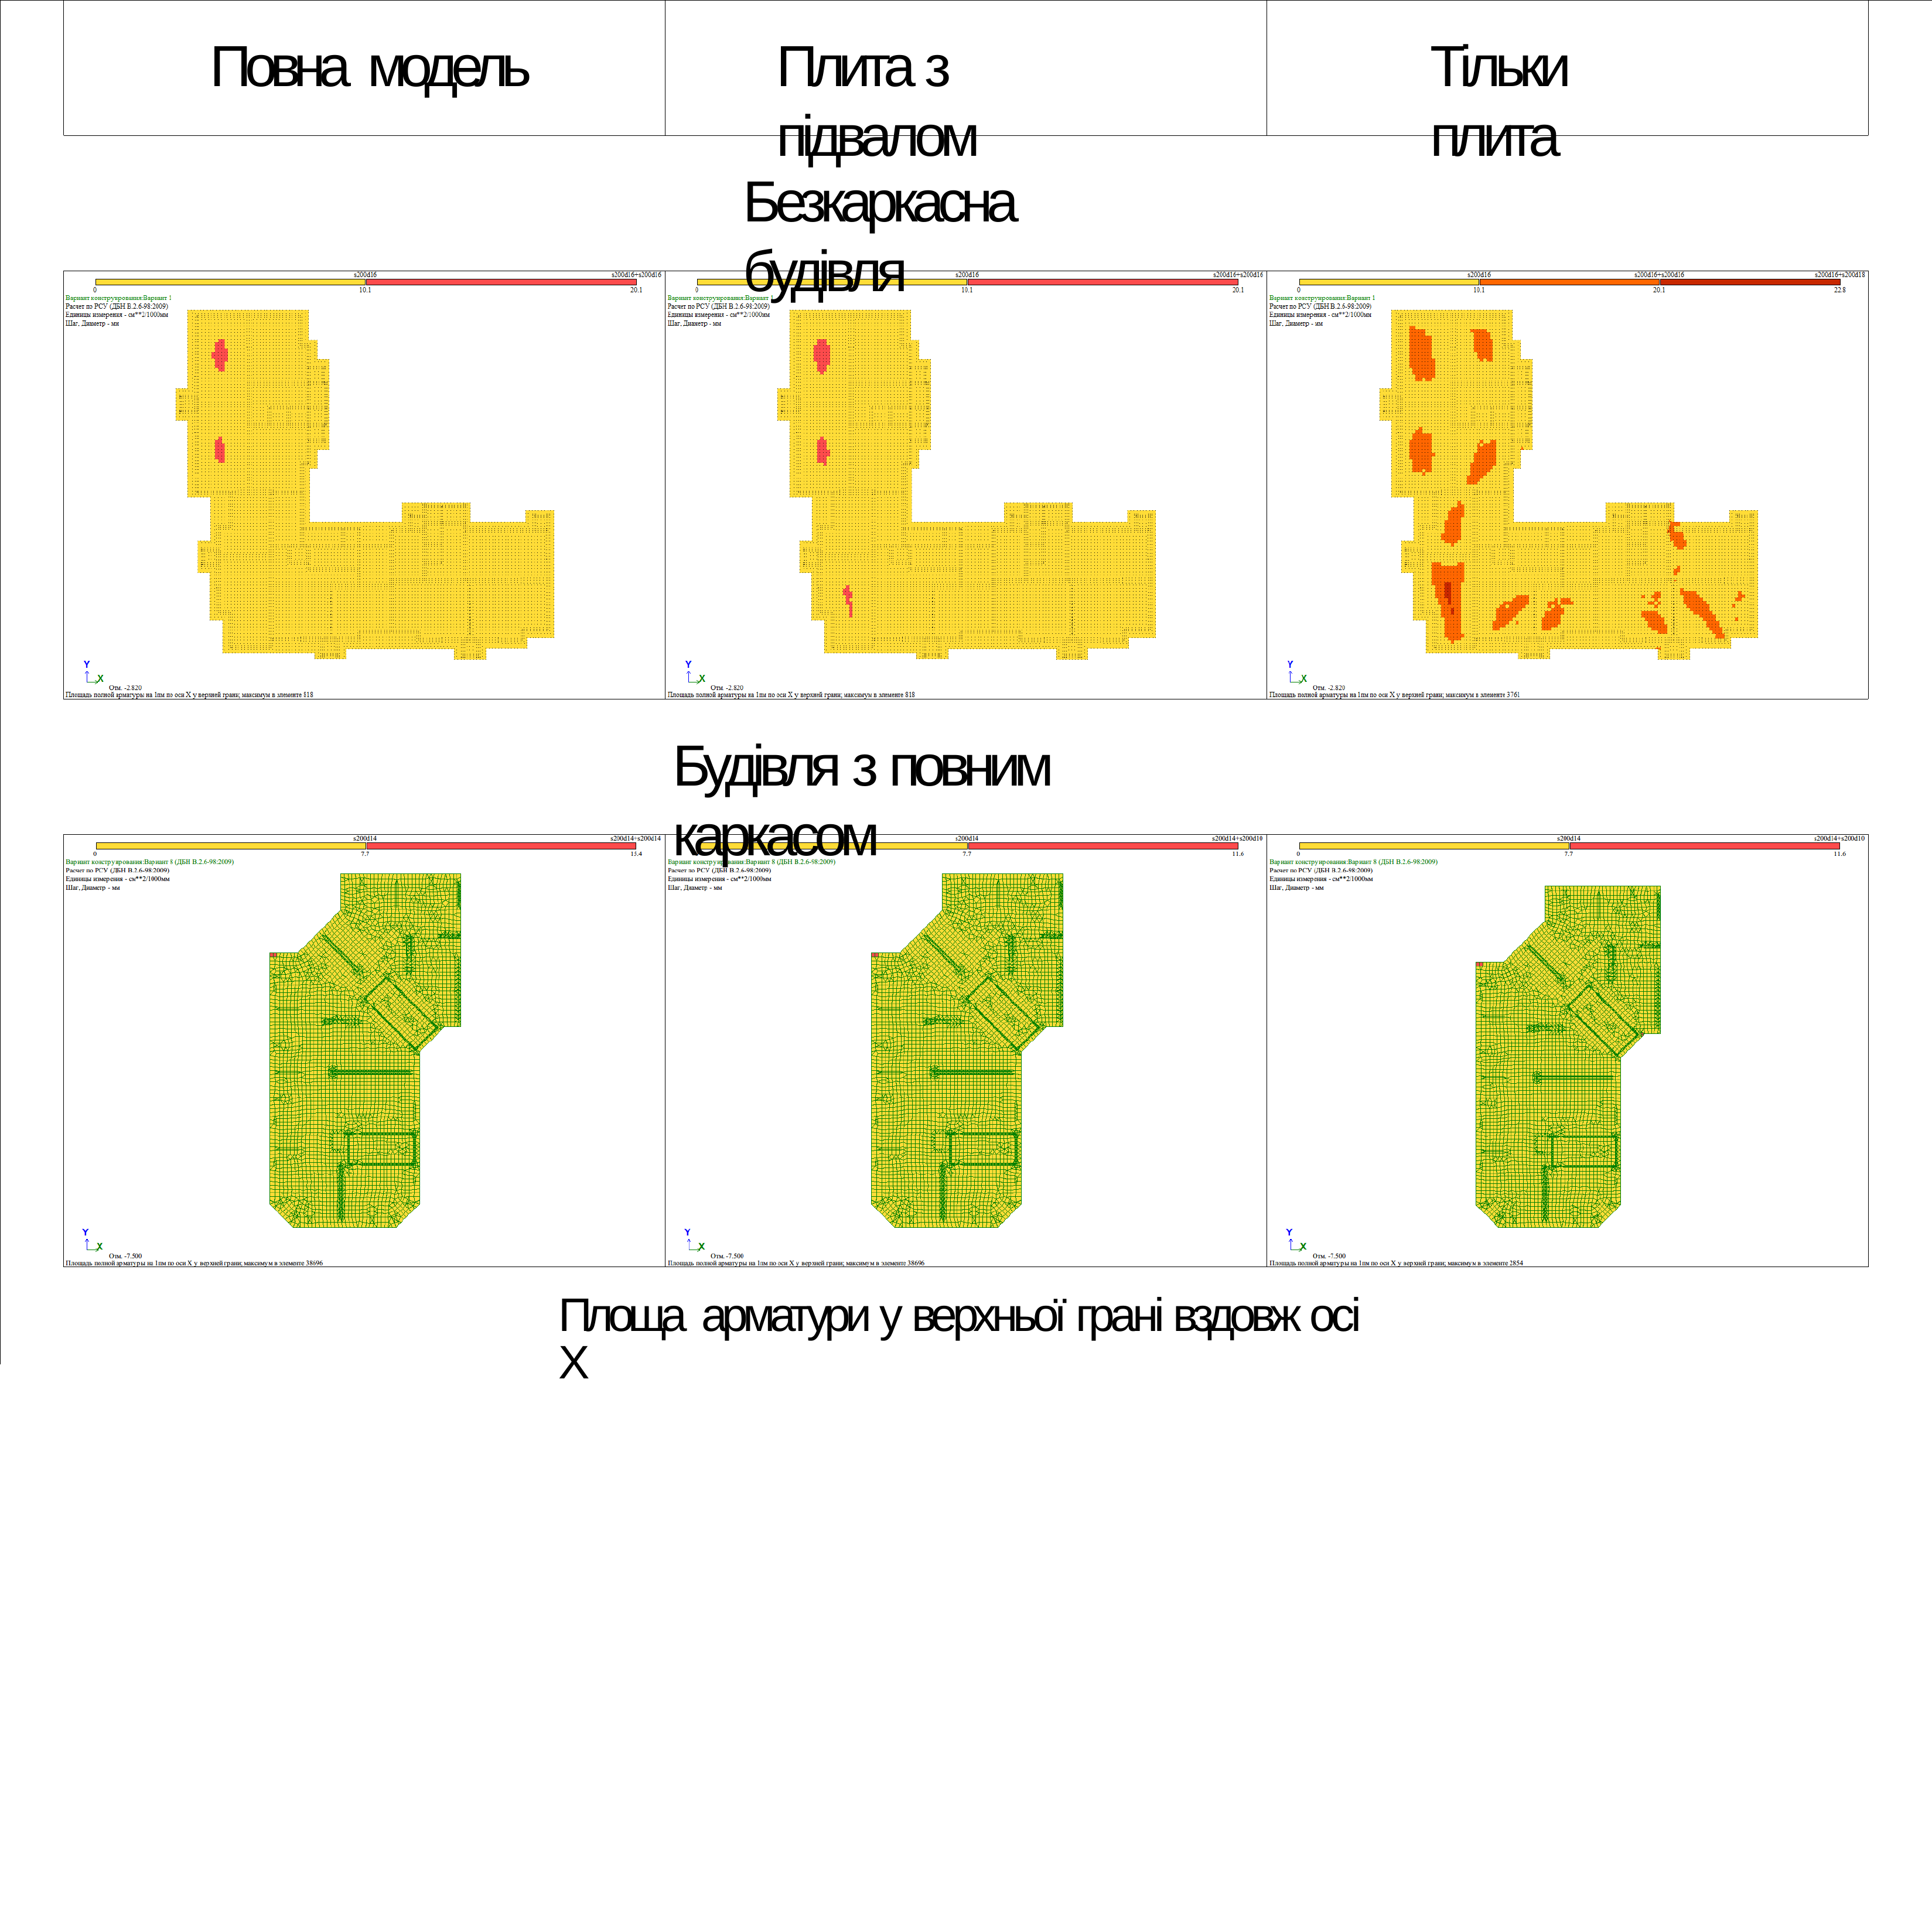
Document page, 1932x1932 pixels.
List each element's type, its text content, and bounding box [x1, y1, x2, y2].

text_box Безкаркасна будівля [742, 163, 1193, 303]
text_box Тільки плита [1428, 28, 1707, 168]
text_box Плита з підвалом [775, 28, 1157, 163]
table_header [665, 835, 1267, 1267]
table_header [64, 835, 665, 1267]
table_header [1267, 271, 1868, 699]
table_header [665, 271, 1267, 699]
title Повна модель [136, 28, 1228, 351]
text_box Площа арматури у верхньої грані вздовж осі X [557, 1293, 1375, 1388]
table_header [64, 271, 665, 699]
text_box Будівля з повним каркасом [671, 728, 1258, 867]
table_header [1267, 835, 1868, 1267]
